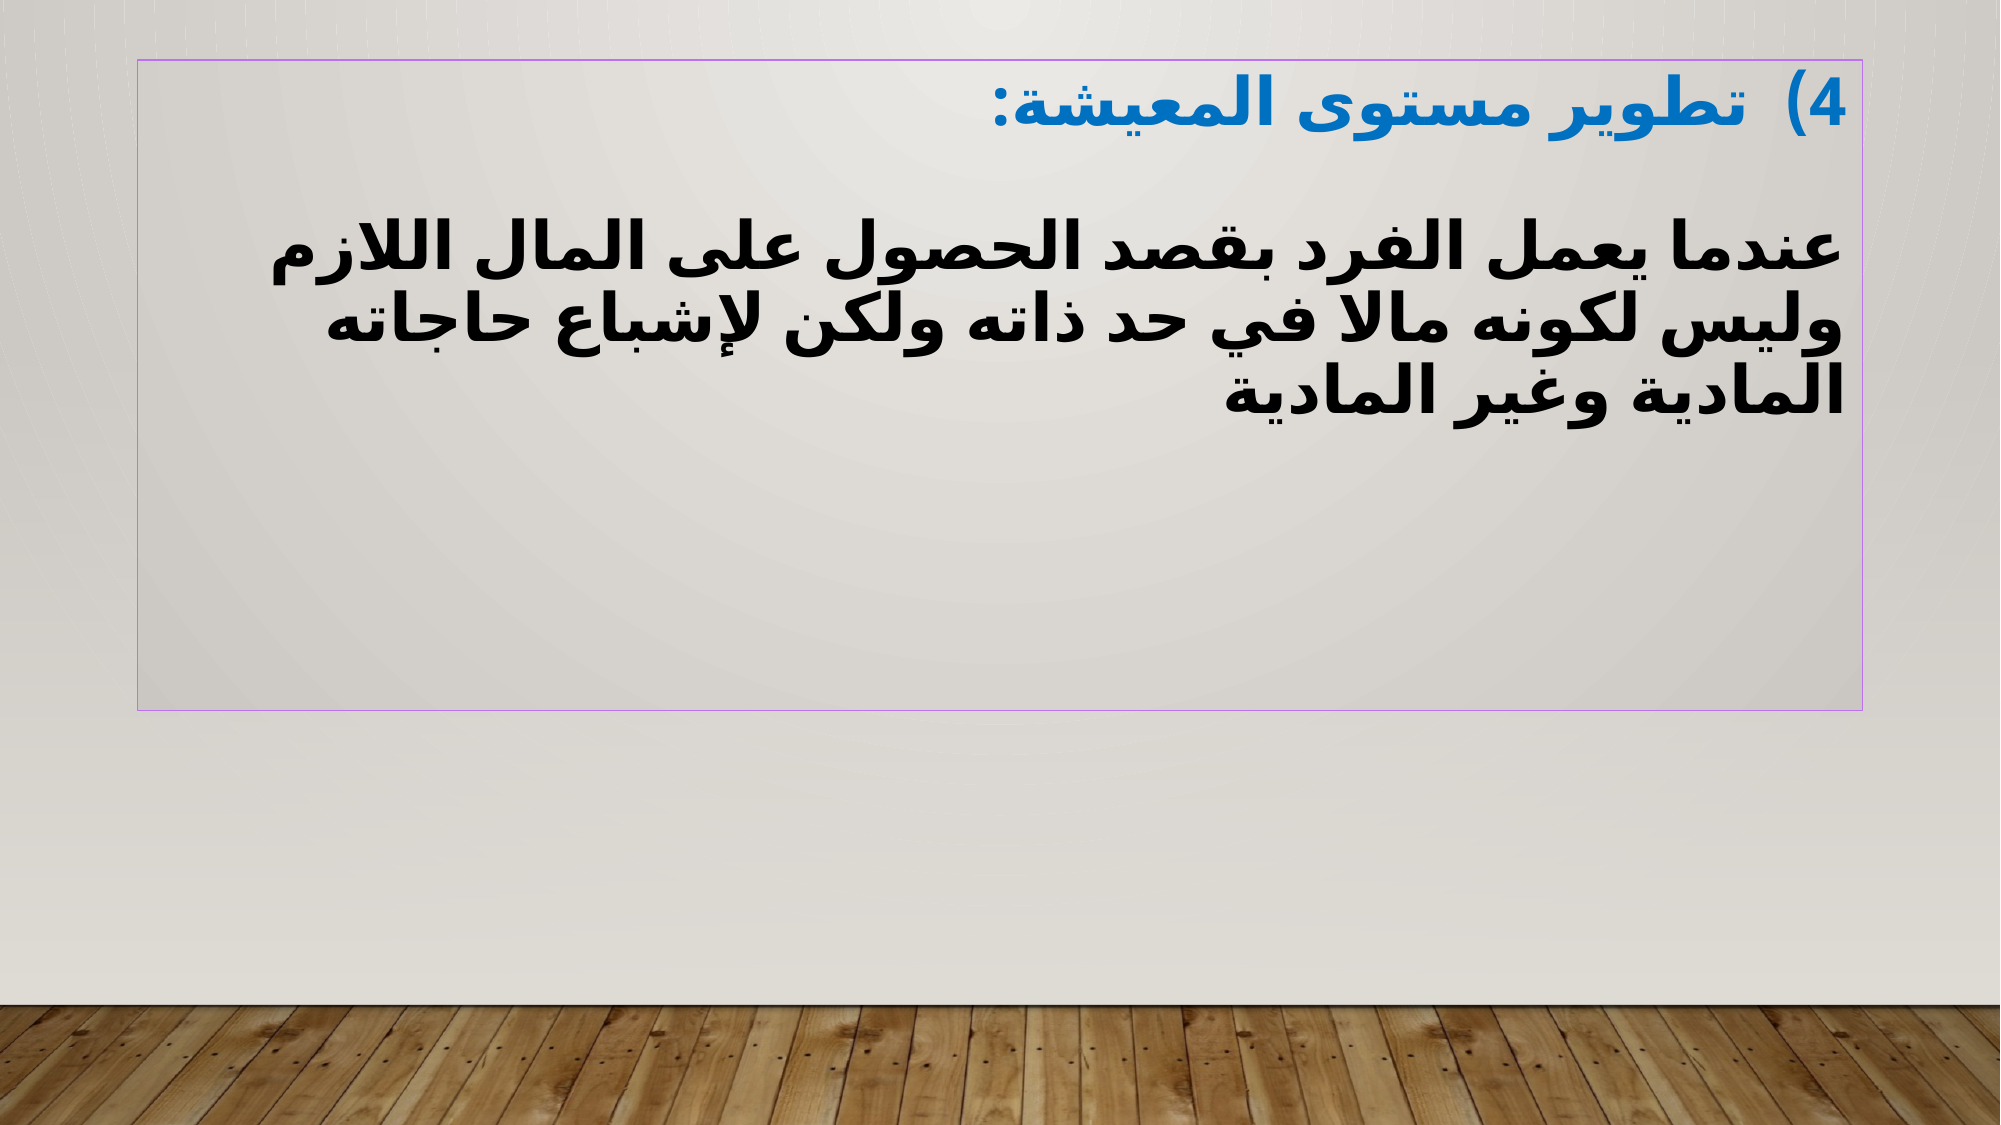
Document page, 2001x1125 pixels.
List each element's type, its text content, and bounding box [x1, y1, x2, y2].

picture [0, 1005, 2000, 1125]
title 4) تطوير مستوى المعيشة: عندما يعمل الفرد بقصد الحصول على المال اللازم وليس لكونه مالا في حد ذاته ولكن لإشباع حاجاته المادية وغير المادية [137, 59, 1863, 711]
